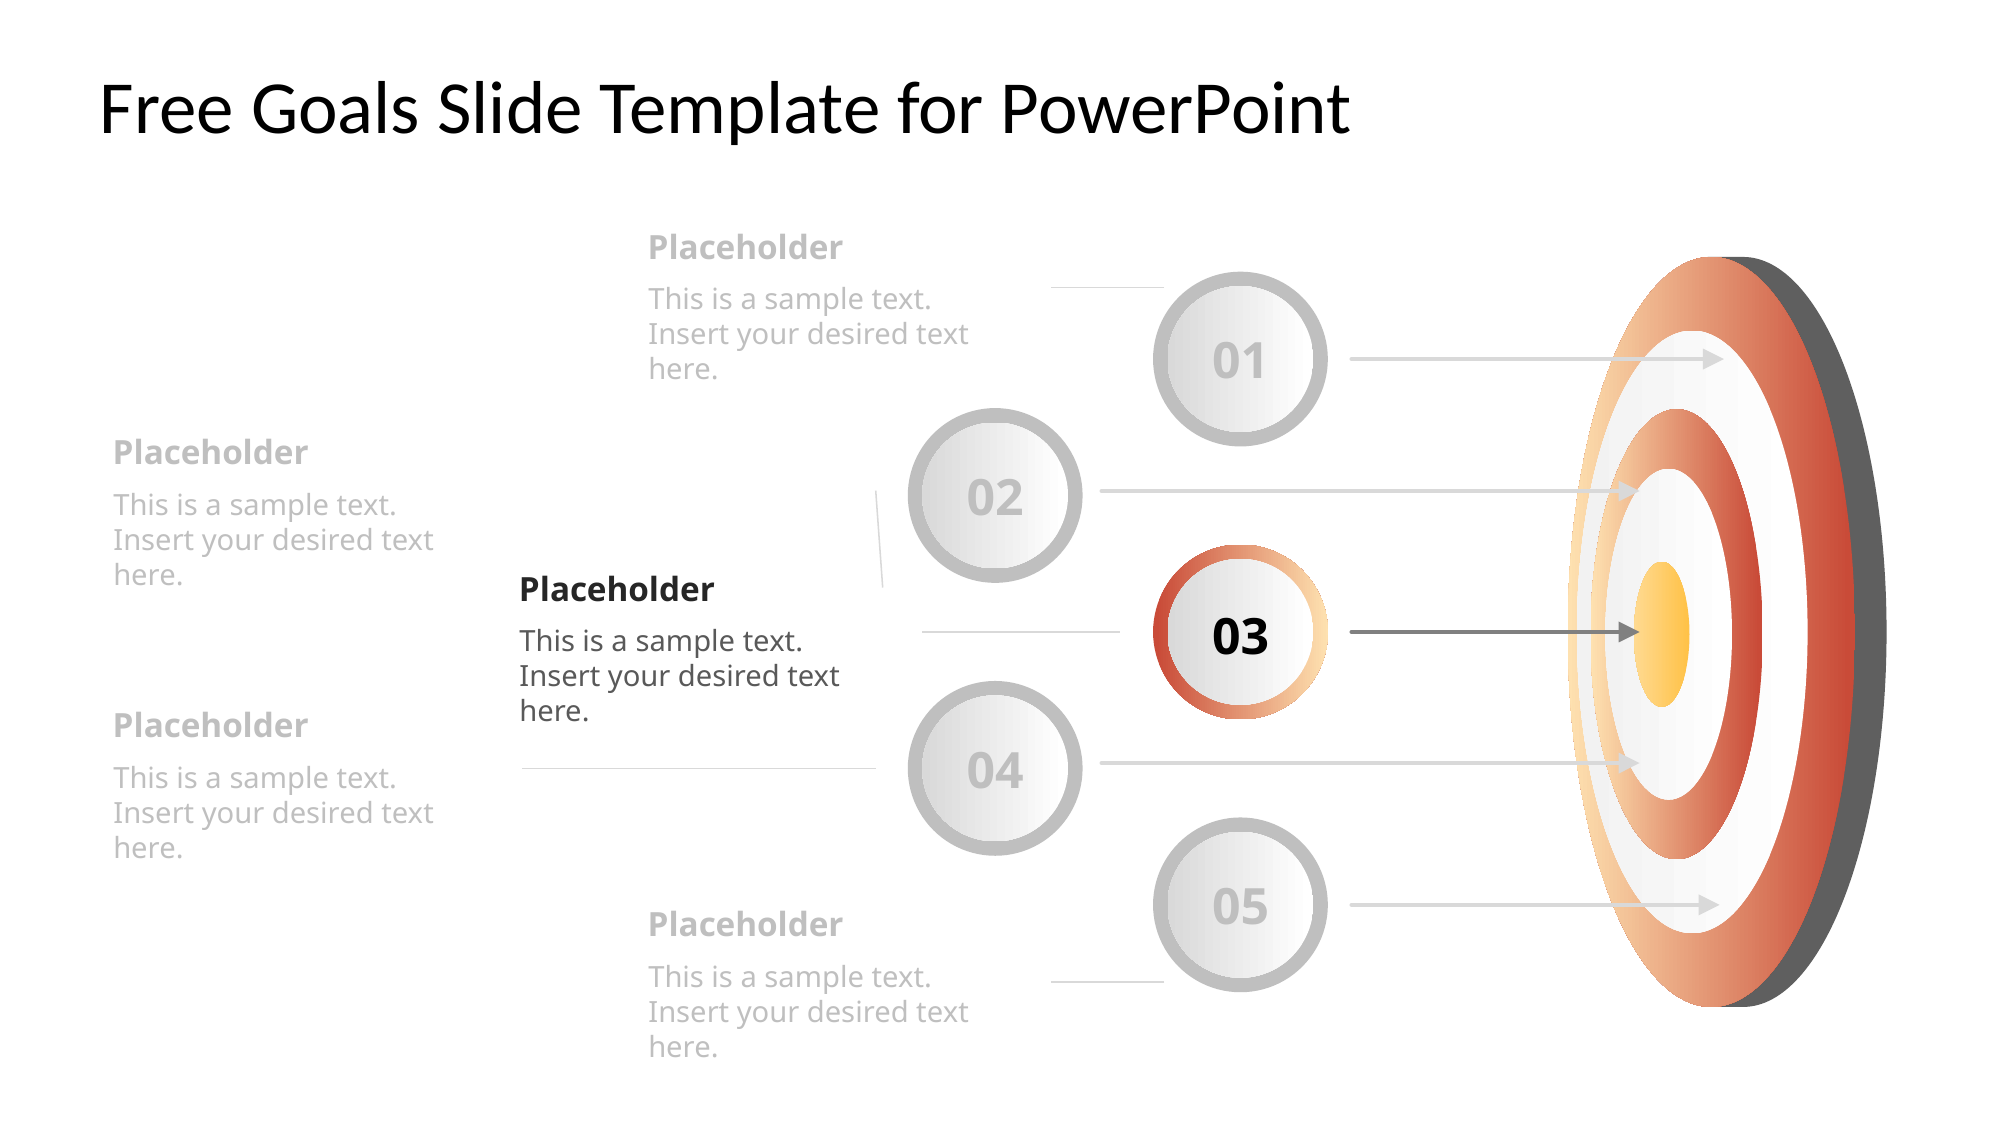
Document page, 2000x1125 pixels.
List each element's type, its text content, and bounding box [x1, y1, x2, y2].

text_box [647, 899, 1012, 1036]
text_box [112, 700, 477, 837]
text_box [1567, 256, 1887, 1008]
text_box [518, 563, 883, 700]
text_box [1152, 817, 1329, 993]
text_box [907, 407, 1083, 584]
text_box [112, 427, 477, 564]
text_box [907, 680, 1083, 856]
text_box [647, 222, 1012, 358]
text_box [1152, 544, 1329, 720]
title Free Goals Slide Template for PowerPoint [99, 45, 1900, 162]
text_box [1152, 271, 1329, 447]
